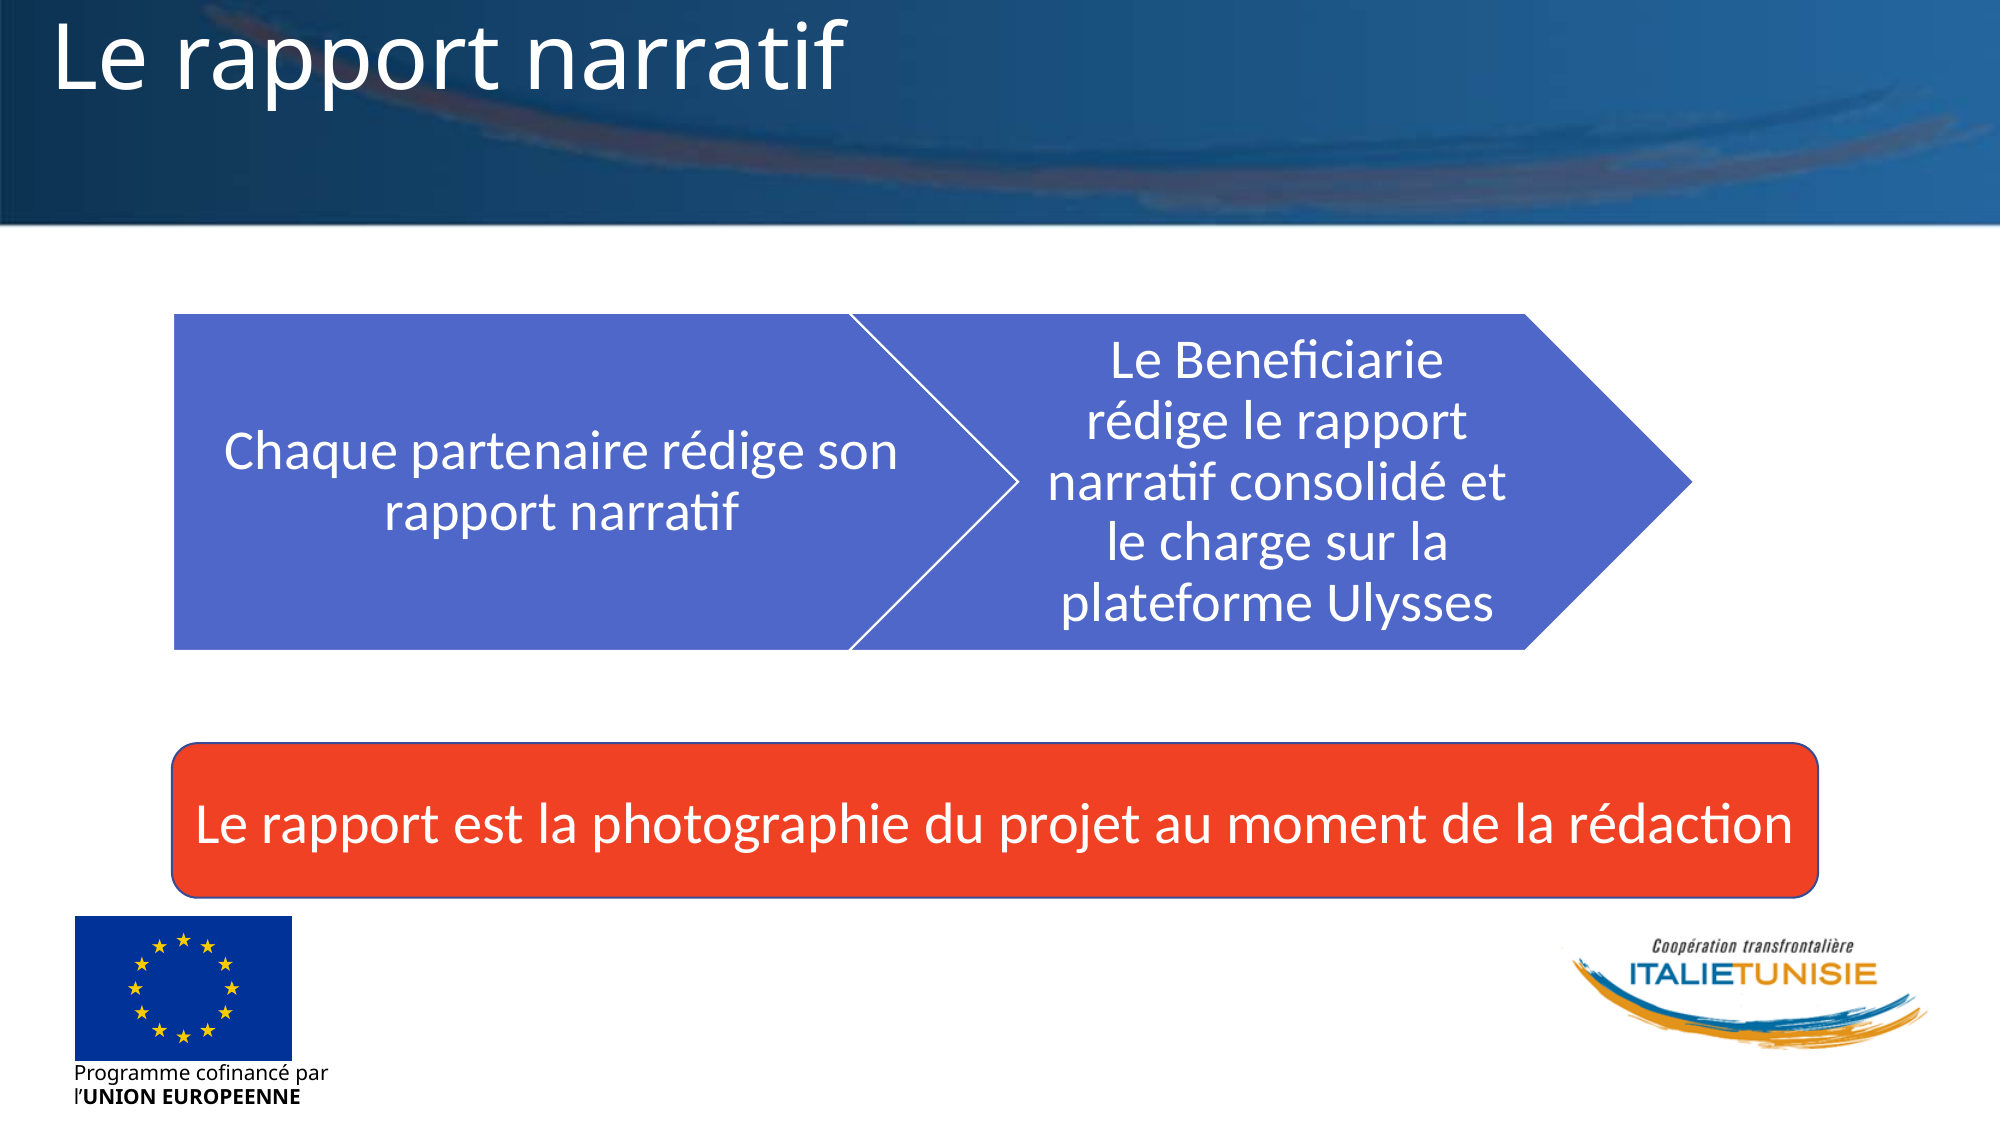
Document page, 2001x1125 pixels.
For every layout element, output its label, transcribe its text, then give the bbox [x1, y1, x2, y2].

picture [1559, 894, 1942, 1085]
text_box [171, 220, 1696, 744]
picture [0, 0, 2000, 229]
picture [75, 916, 292, 1061]
title Le rapport narratif [35, 3, 1761, 221]
text_box Le rapport est la photographie du projet au moment de la rédaction [170, 742, 1820, 899]
